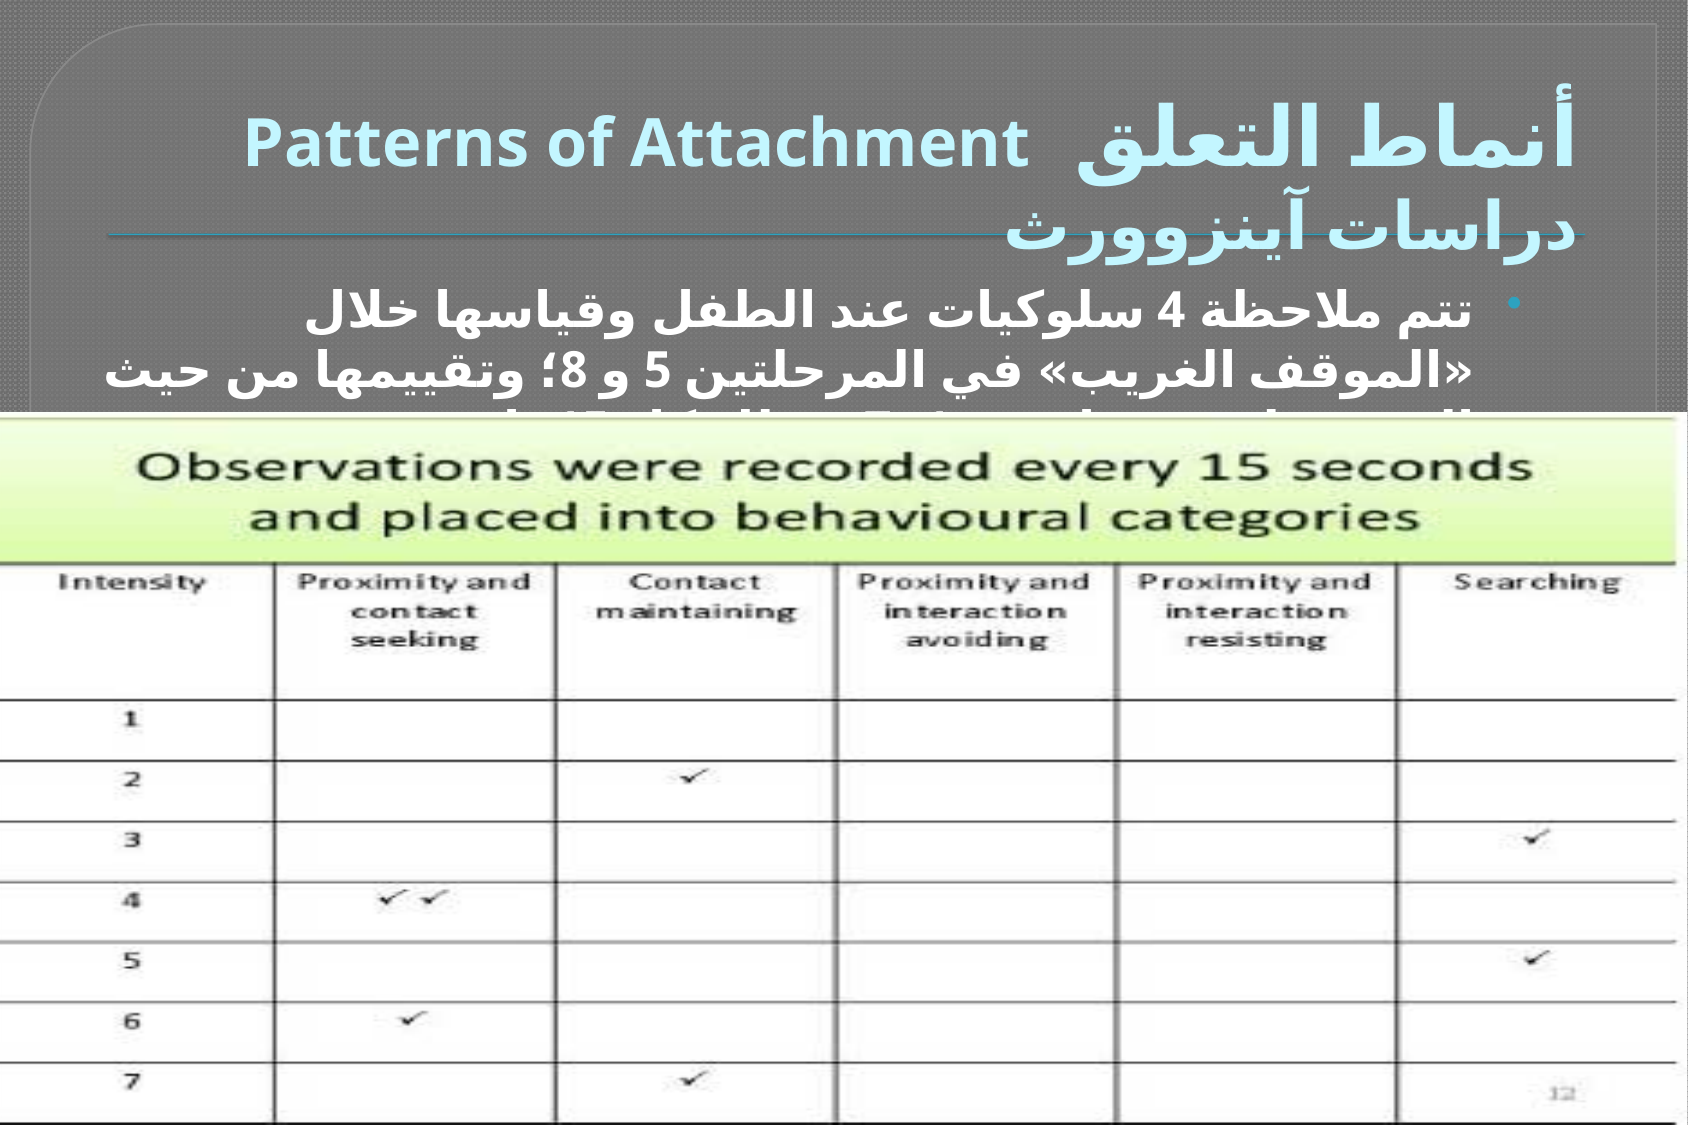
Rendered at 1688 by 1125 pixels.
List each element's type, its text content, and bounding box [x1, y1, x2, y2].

list تتم ملاحظة 4 سلوكيات عند الطفل وقياسها خلال «الموقف الغريب» في المرحلتين 5 و 8؛ وتقييمها من حيث الشدة على متصل من 1 -7؛ وذلك كل 15 ثانية. [84, 270, 1538, 412]
title أنماط التعلق Patterns of Attachment دراسات آينزوورث [84, 70, 1604, 271]
picture [0, 412, 1688, 1125]
